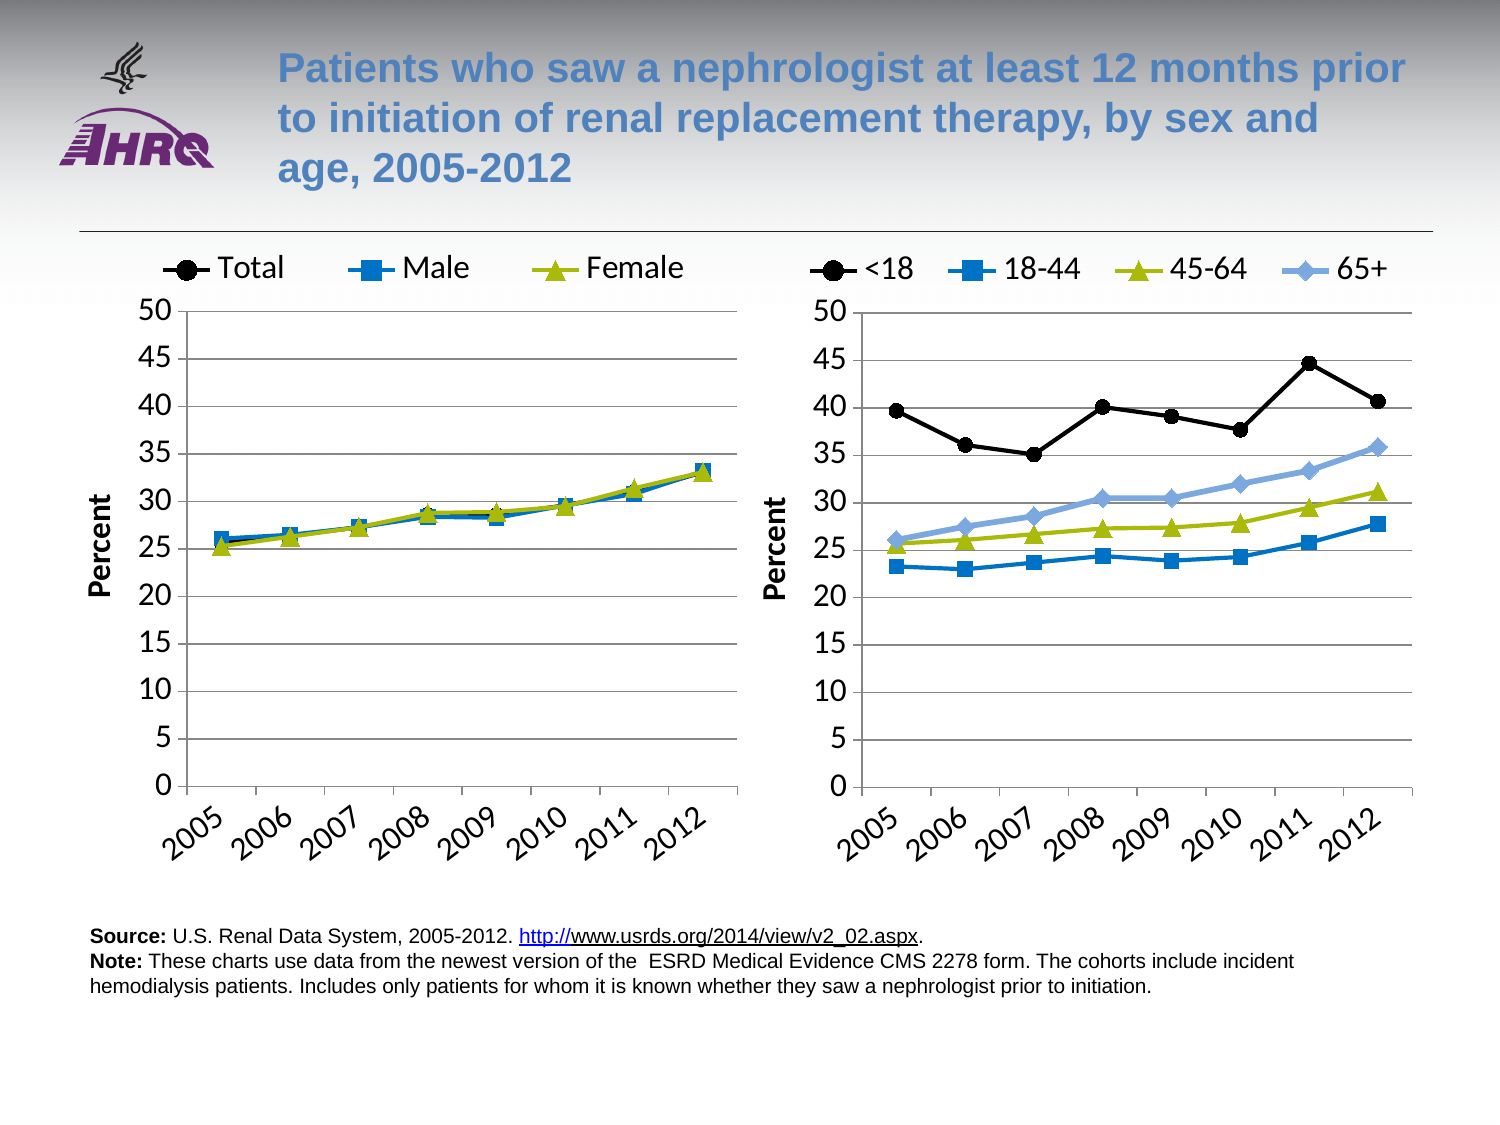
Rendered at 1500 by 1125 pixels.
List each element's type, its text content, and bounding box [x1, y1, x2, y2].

text_box Source: U.S. Renal Data System, 2005-2012. http://www.usrds.org/2014/view/v2_02.aspx. Note: These charts use data from the newest version of the ESRD Medical Evidence CMS 2278 form. The cohorts include incident hemodialysis patients. Includes only patients for whom it is known whether they saw a nephrologist prior to initiation. [74, 915, 1425, 1005]
picture [0, 0, 1500, 1125]
title Patients who saw a nephrologist at least 12 months prior to initiation of renal replacement therapy, by sex and age, 2005-2012 [262, 45, 1425, 188]
chart [74, 239, 1426, 916]
